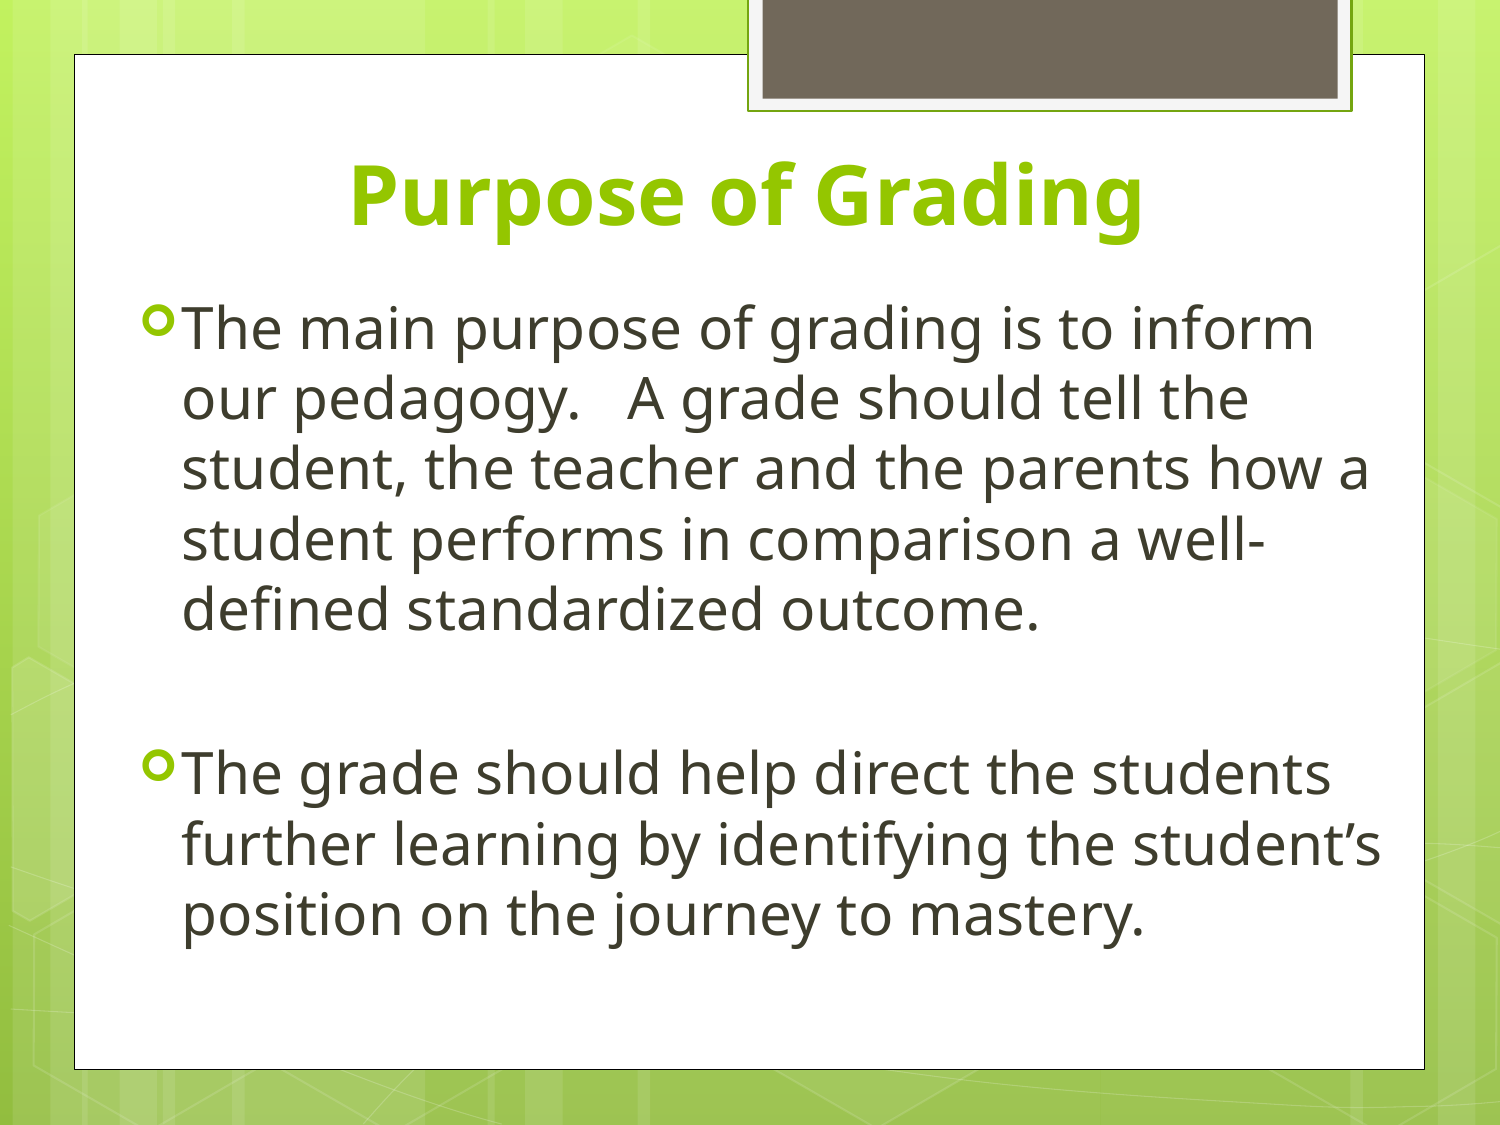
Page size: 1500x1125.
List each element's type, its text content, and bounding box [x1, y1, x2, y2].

list The main purpose of grading is to inform our pedagogy. A grade should tell the student, the teacher and the parents how a student performs in comparison a well-defined standardized outcome. The grade should help direct the students further learning by identifying the student’s position on the journey to mastery. [113, 282, 1402, 1014]
title Purpose of Grading [171, 131, 1324, 250]
